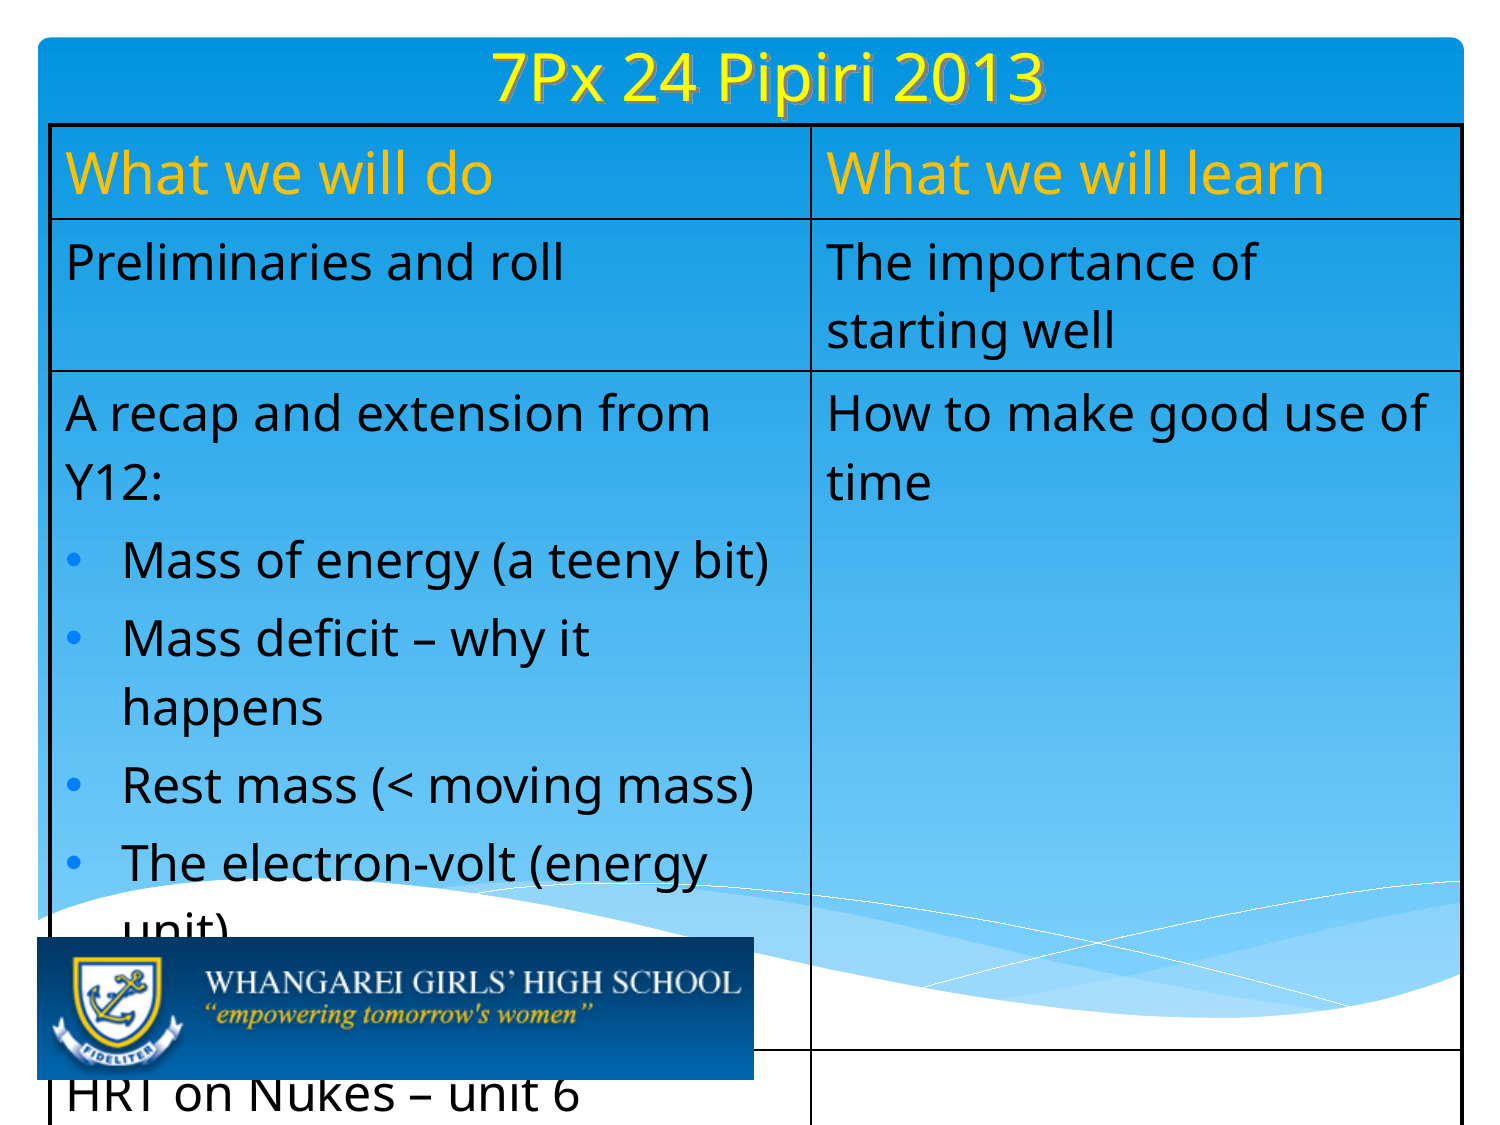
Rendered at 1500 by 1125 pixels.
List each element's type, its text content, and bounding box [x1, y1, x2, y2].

table_cell A recap and extension from Y12: Mass of energy (a teeny bit) Mass deficit – why it happens Rest mass (< moving mass) The electron-volt (energy unit) Mass-energy conservation [52, 372, 810, 1049]
table_cell How to make good use of time [812, 372, 1460, 1049]
table_header What we will learn [812, 127, 1460, 218]
table_cell The importance of starting well [812, 220, 1460, 370]
table_cell [812, 1051, 1460, 1125]
picture [37, 937, 754, 1080]
table_header What we will do [52, 127, 810, 218]
table_cell HRT on Nukes – unit 6 [52, 1051, 810, 1125]
table_cell Preliminaries and roll [52, 220, 810, 370]
text_box 7Px 24 Pipiri 2013 [162, 24, 1375, 123]
